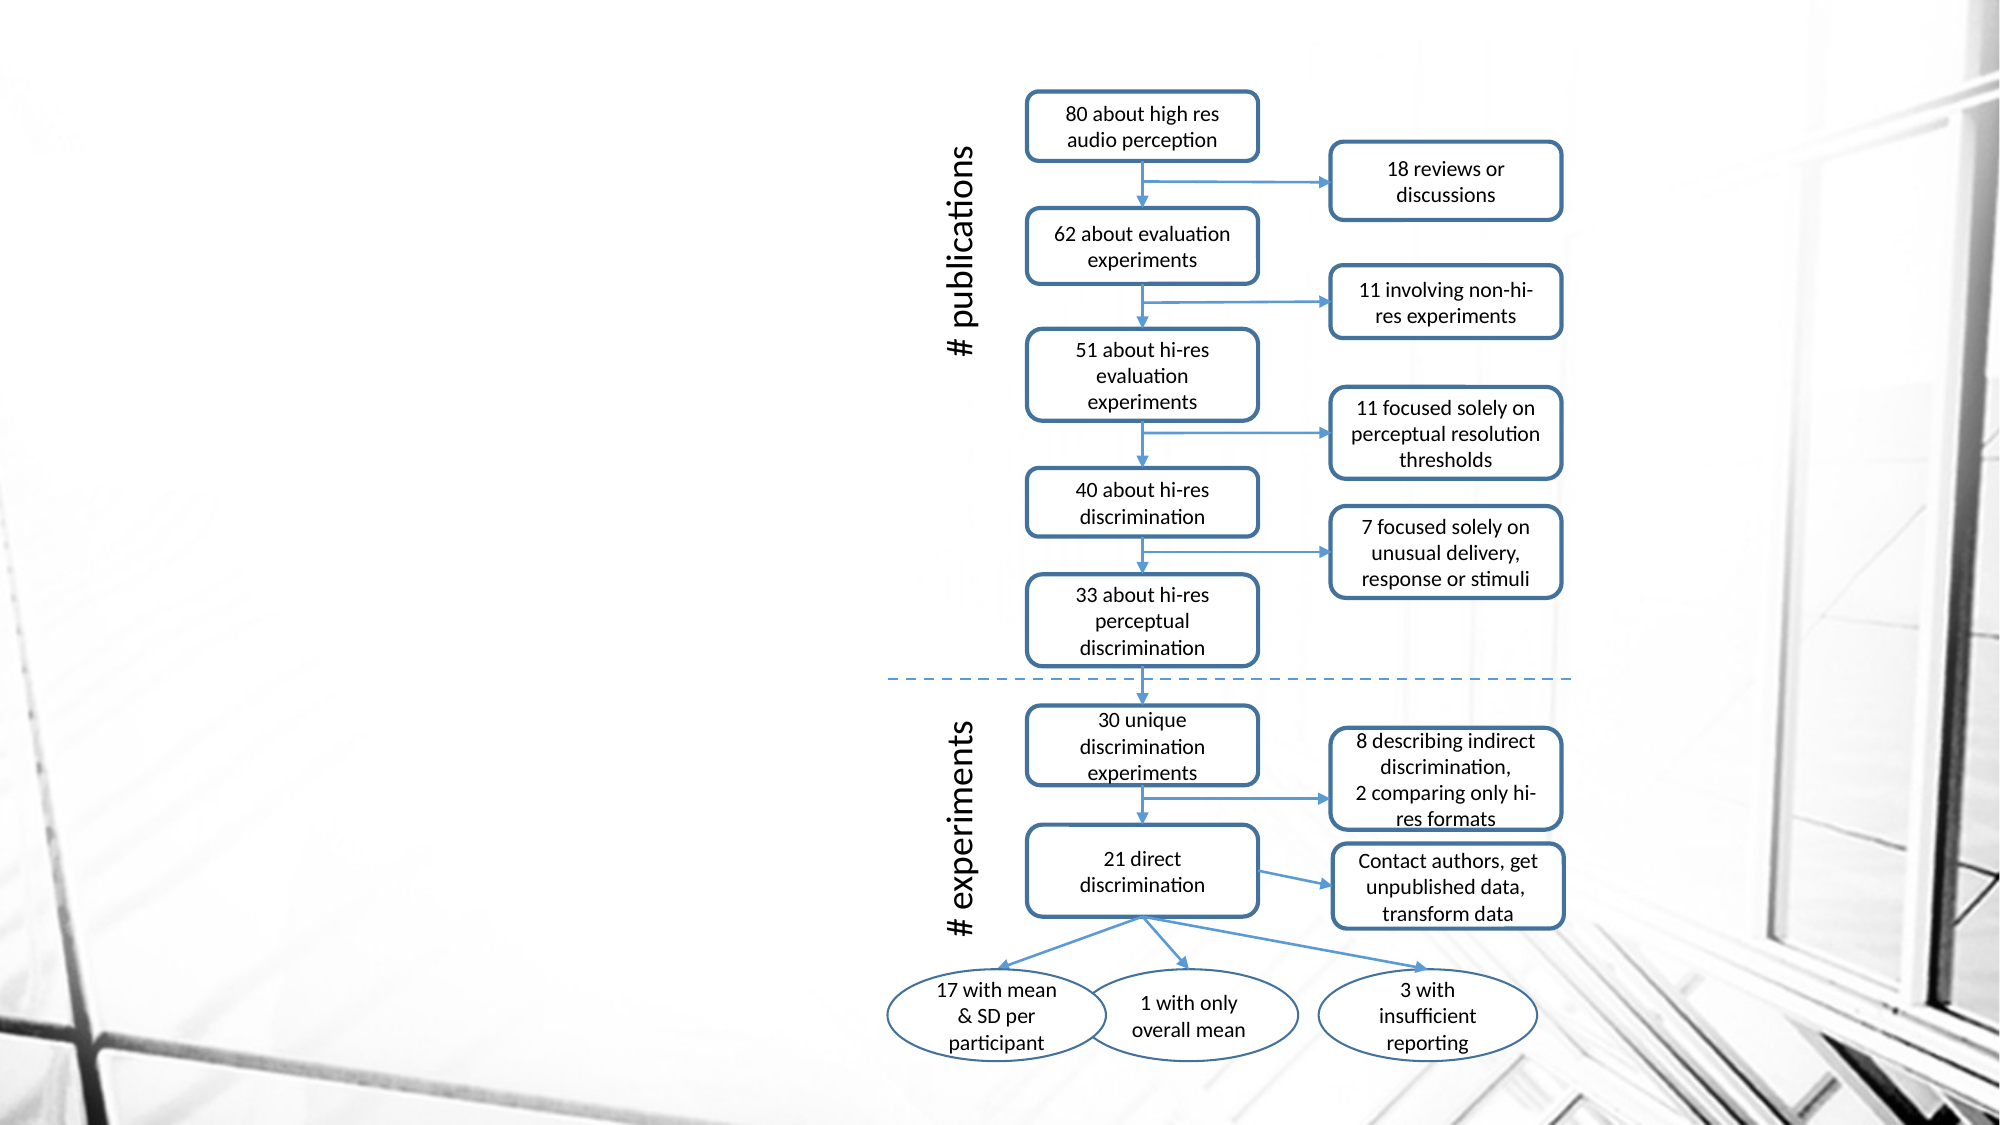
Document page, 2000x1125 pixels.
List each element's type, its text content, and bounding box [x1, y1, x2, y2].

text_box 18 reviews or discussions [1330, 141, 1562, 220]
text_box 33 about hi-res perceptual discrimination [1026, 574, 1259, 667]
text_box 51 about hi-res evaluation experiments [1026, 328, 1259, 421]
text_box # publications [927, 130, 987, 372]
text_box 17 with mean & SD per participant [887, 969, 1106, 1062]
text_box 7 focused solely on unusual delivery, response or stimuli [1330, 505, 1562, 598]
text_box 62 about evaluation experiments [1027, 208, 1259, 284]
text_box # experiments [927, 705, 987, 953]
text_box 80 about high res audio perception [1026, 91, 1259, 161]
text_box 3 with insufficient reporting [1318, 969, 1538, 1062]
text_box 21 direct discrimination [1026, 824, 1259, 916]
text_box 40 about hi-res discrimination [1026, 467, 1259, 537]
text_box 30 unique discrimination experiments [1026, 705, 1259, 786]
text_box 1 with only overall mean [1093, 970, 1299, 1062]
picture [0, 0, 2000, 1125]
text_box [1142, 916, 1428, 970]
text_box 8 describing indirect discrimination, 2 comparing only hi-res formats [1330, 727, 1562, 830]
text_box 11 focused solely on perceptual resolution thresholds [1330, 386, 1562, 479]
text_box Contact authors, get unpublished data, transform data [1332, 843, 1564, 929]
text_box 11 involving non-hi-res experiments [1330, 265, 1562, 339]
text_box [996, 916, 1142, 970]
